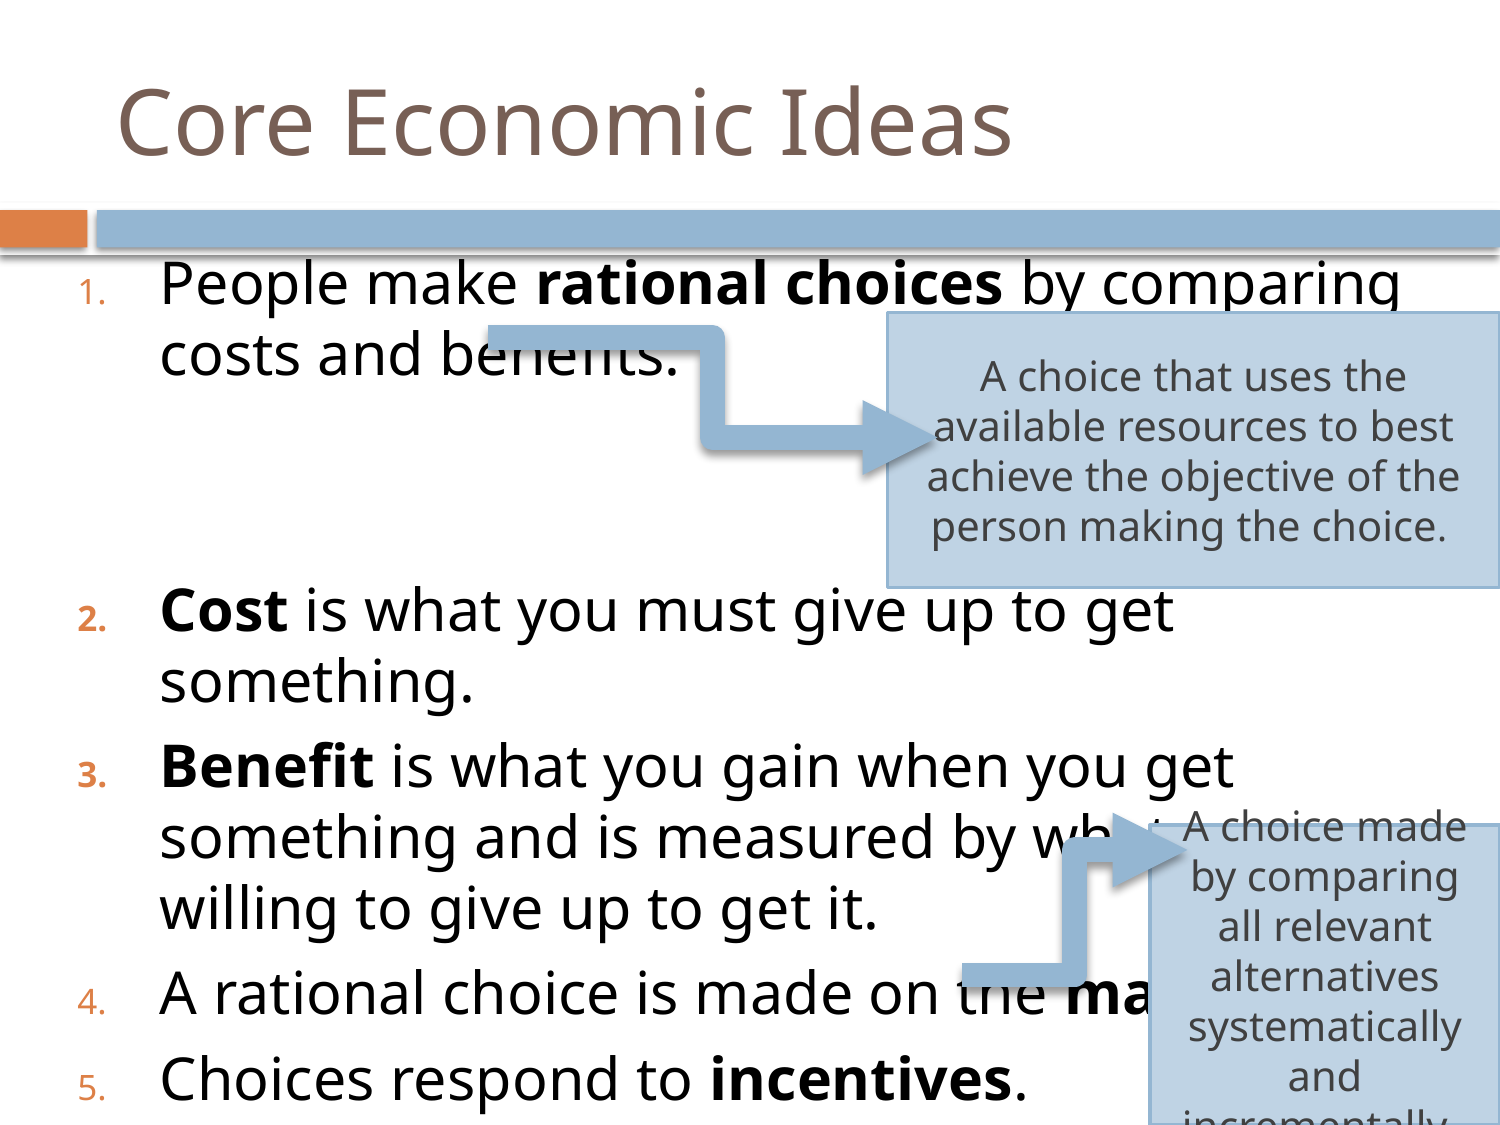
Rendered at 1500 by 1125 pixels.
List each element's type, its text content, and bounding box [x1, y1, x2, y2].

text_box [487, 337, 938, 438]
title Core Economic Ideas [100, 37, 1438, 200]
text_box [962, 849, 1188, 976]
list People make rational choices by comparing costs and benefits. Cost is what you must give up to get something. Benefit is what you gain when you get something and is measured by what you are willing to give up to get it. A rational choice is made on the margin. Choices respond to incentives. [62, 237, 1500, 1125]
text_box A choice made by comparing all relevant alternatives systematically and incrementally. [1148, 823, 1500, 1125]
text_box A choice that uses the available resources to best achieve the objective of the person making the choice. [886, 311, 1500, 589]
